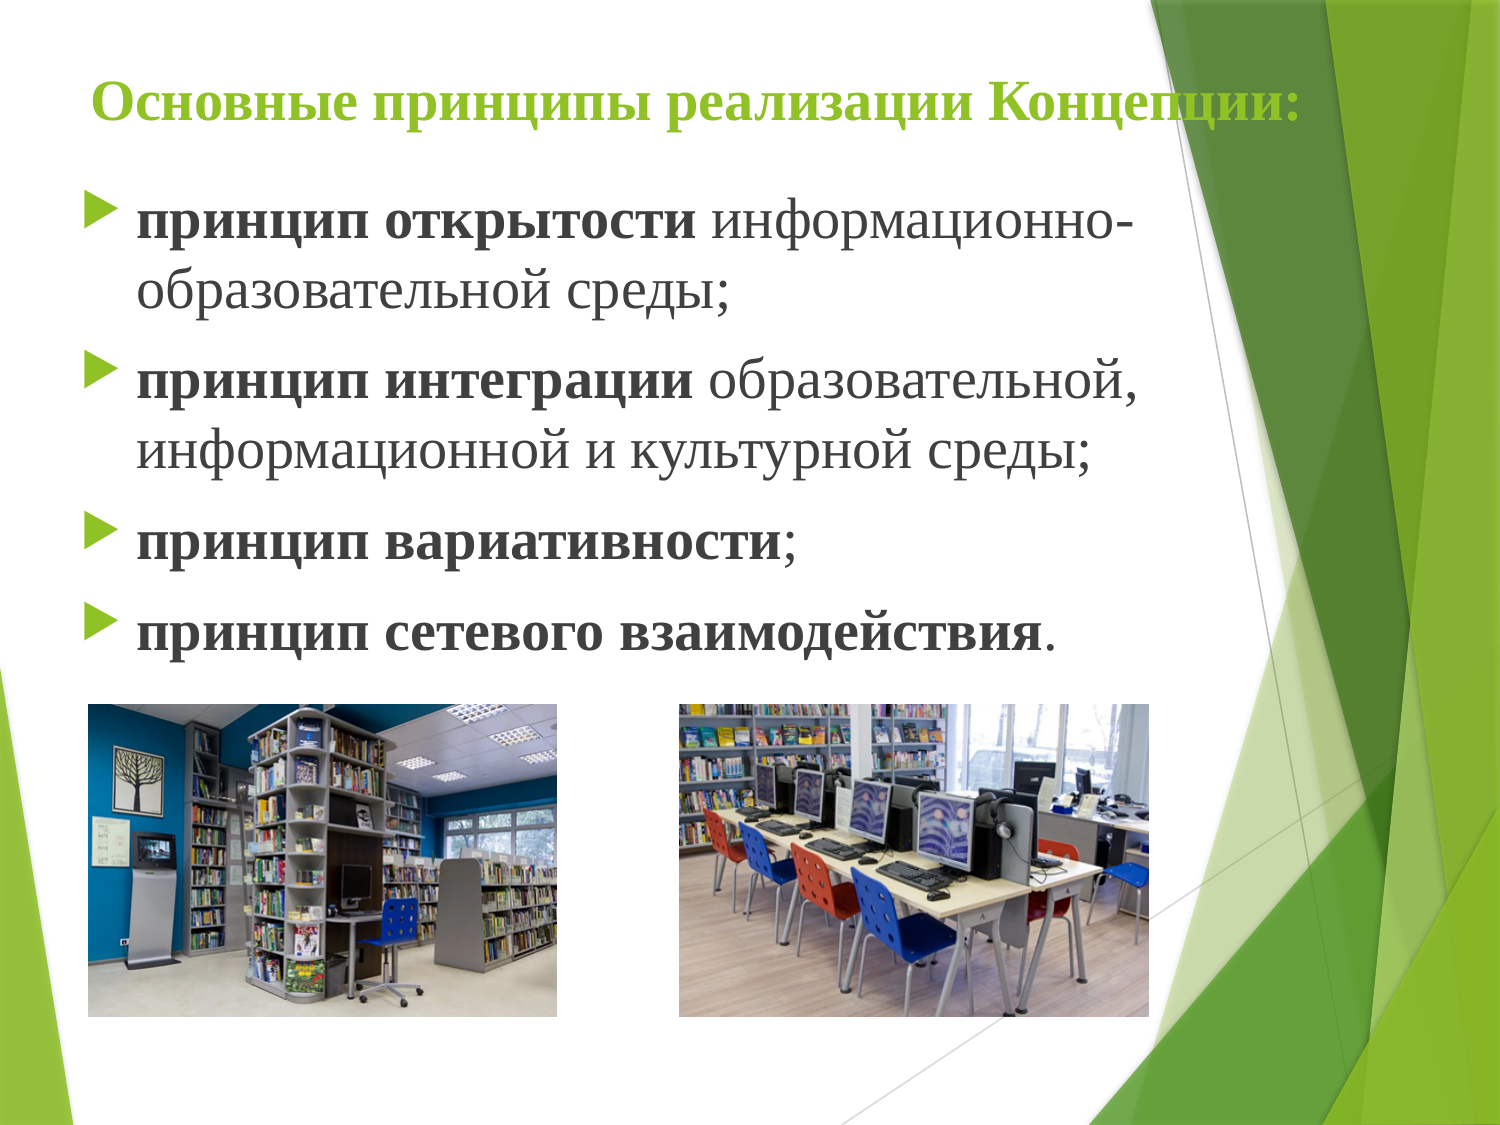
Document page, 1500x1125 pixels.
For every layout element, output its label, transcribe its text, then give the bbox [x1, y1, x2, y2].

list принцип открытости информационно-образовательной среды; принцип интеграции образовательной, информационной и культурной среды; принцип вариативности; принцип сетевого взаимодействия. [64, 172, 1415, 693]
picture [112, 746, 175, 819]
picture [87, 703, 558, 1017]
title Основные принципы реализации Концепции: [75, 54, 1459, 173]
picture [114, 713, 126, 718]
picture [678, 703, 1150, 1017]
